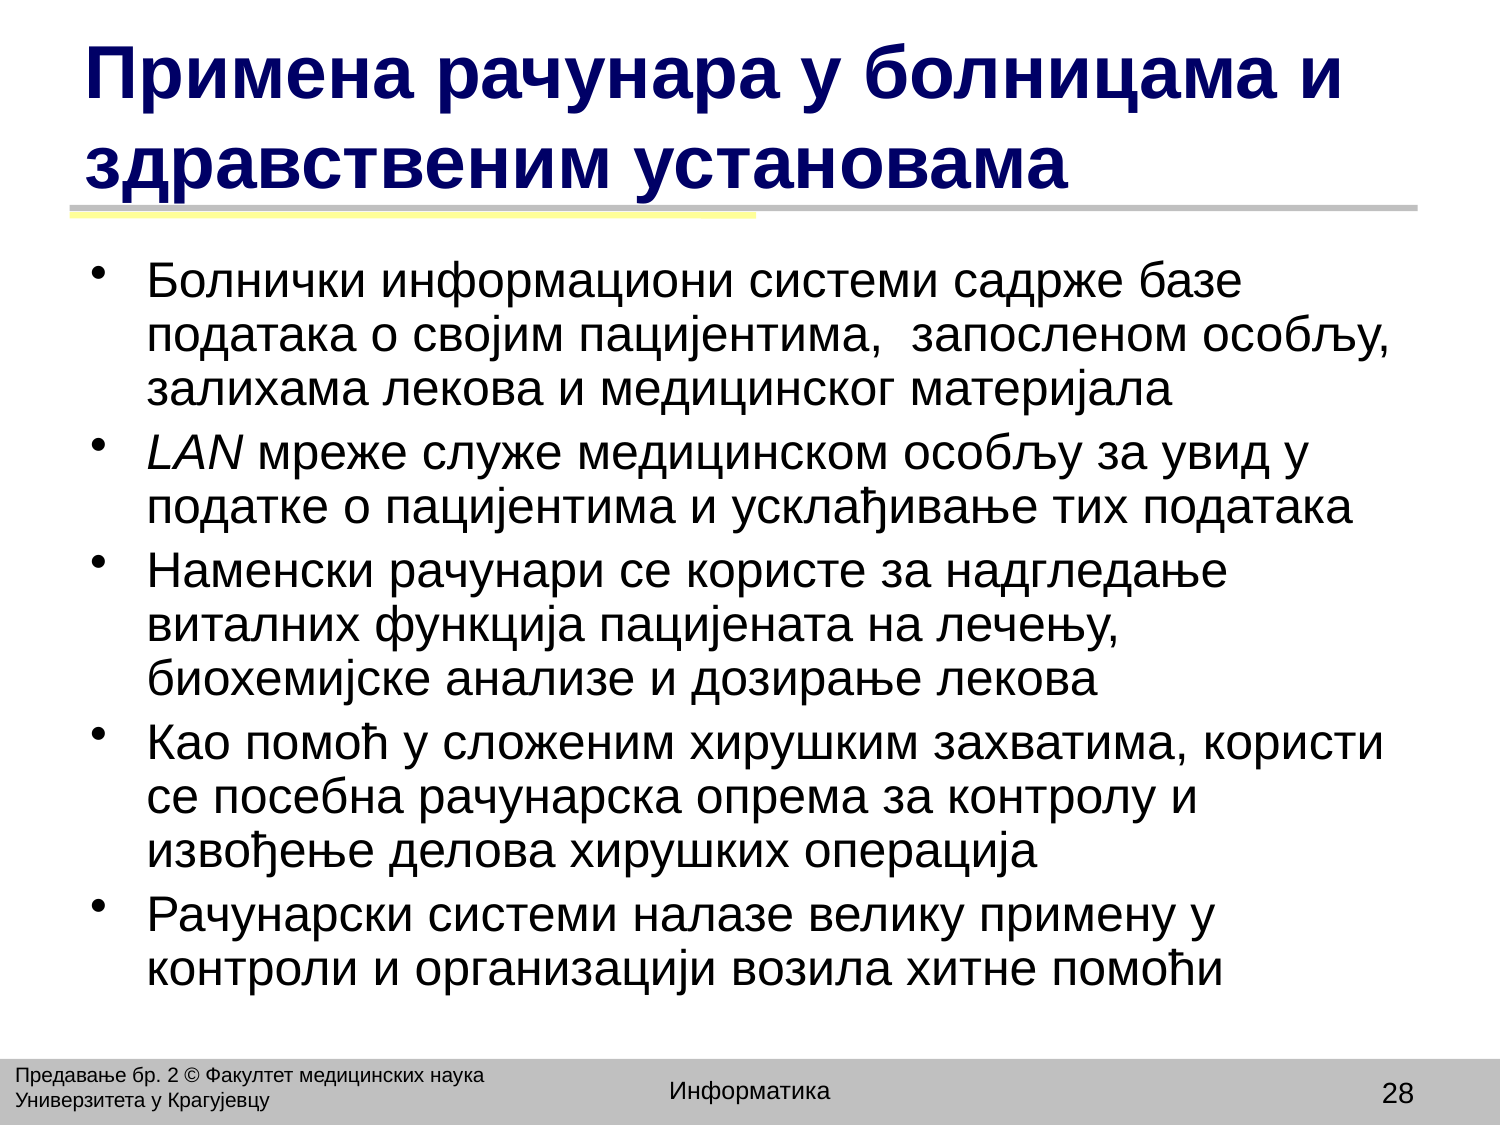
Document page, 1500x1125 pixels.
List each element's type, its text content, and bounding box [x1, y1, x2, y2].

slide_number Предавање бр. 2 © Факултет медицинских наука Универзитета у Крагујевцу [0, 1053, 607, 1108]
list Болнички информациони системи садрже базе података о својим пацијентима, запосленом особљу, залихама лекова и медицинског материјала LAN мреже служе медицинском особљу за увид у податке о пацијентима и усклађивање тих података Наменски рачунари се користе за надгледање виталних функција пацијената на лечењу, биохемијске анализе и дозирање лекова Као помоћ у сложеним хирушким захватима, користи се посебна рачунарска опрема за контролу и извођење делова хирушких операција Рачунарски системи налазе велику примену у контроли и организацији возила хитне помоћи [74, 246, 1426, 1023]
footer Информатика [512, 1066, 988, 1125]
slide_number 28 [1079, 1066, 1430, 1125]
title Примена рачунара у болницама и здравственим установама [69, 19, 1426, 208]
